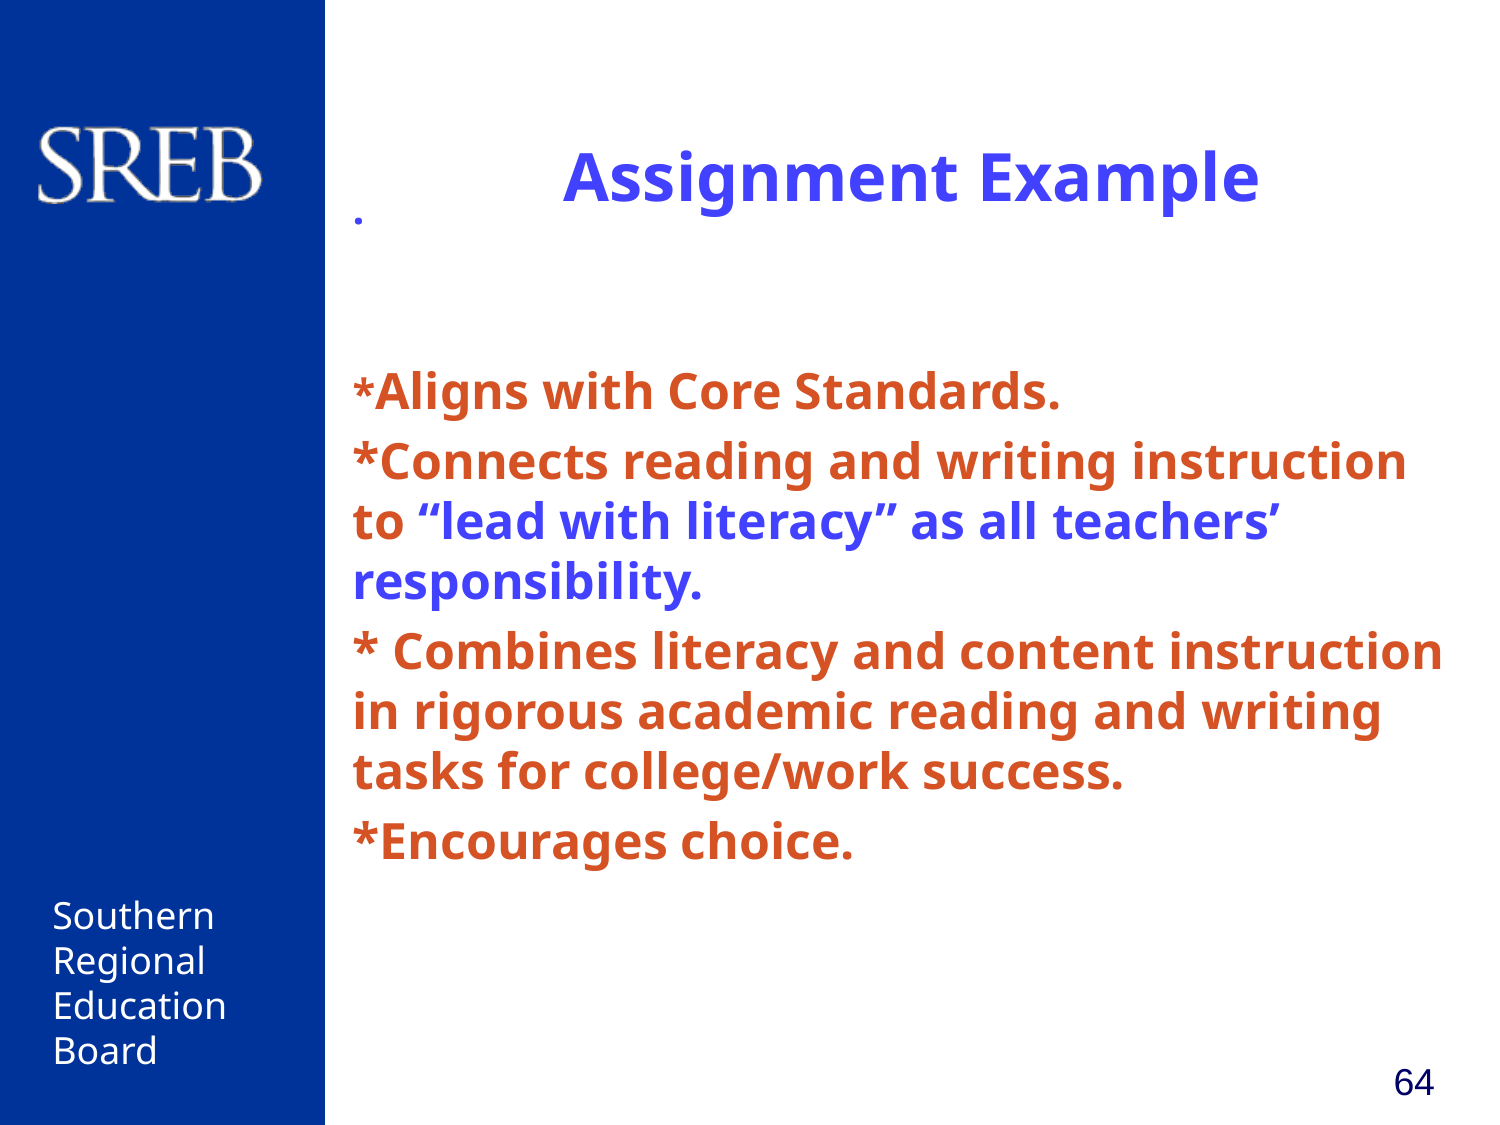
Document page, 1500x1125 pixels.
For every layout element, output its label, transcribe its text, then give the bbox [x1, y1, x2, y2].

picture [37, 124, 263, 204]
title Assignment Example [337, 99, 1488, 251]
subtitle . *Aligns with Core Standards. *Connects reading and writing instruction to “lead with literacy” as all teachers’ responsibility. * Combines literacy and content instruction in rigorous academic reading and writing tasks for college/work success. *Encourages choice. [337, 174, 1476, 1088]
slide_number 64 [1124, 1049, 1451, 1125]
